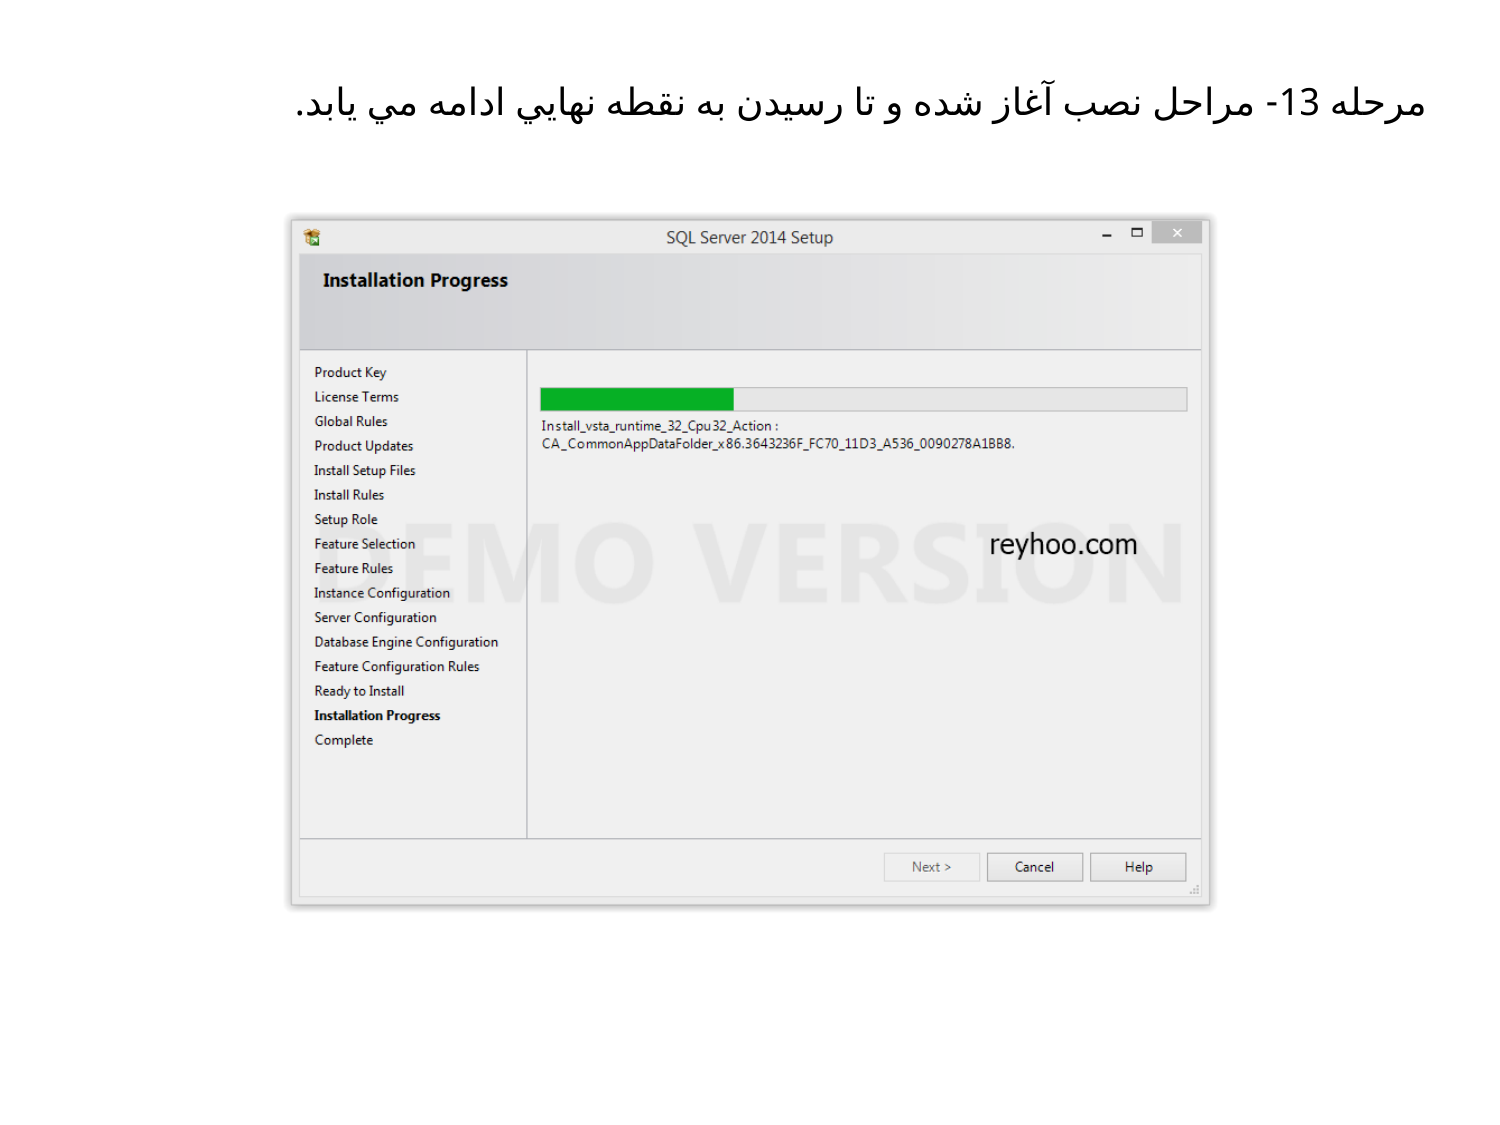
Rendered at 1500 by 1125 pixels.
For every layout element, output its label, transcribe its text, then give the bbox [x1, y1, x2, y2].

text_box مرحله 13- مراحل نصب آغاز شده و تا رسيدن به نقطه نهايي ادامه مي يابد. [257, 70, 1442, 130]
picture [281, 210, 1219, 915]
